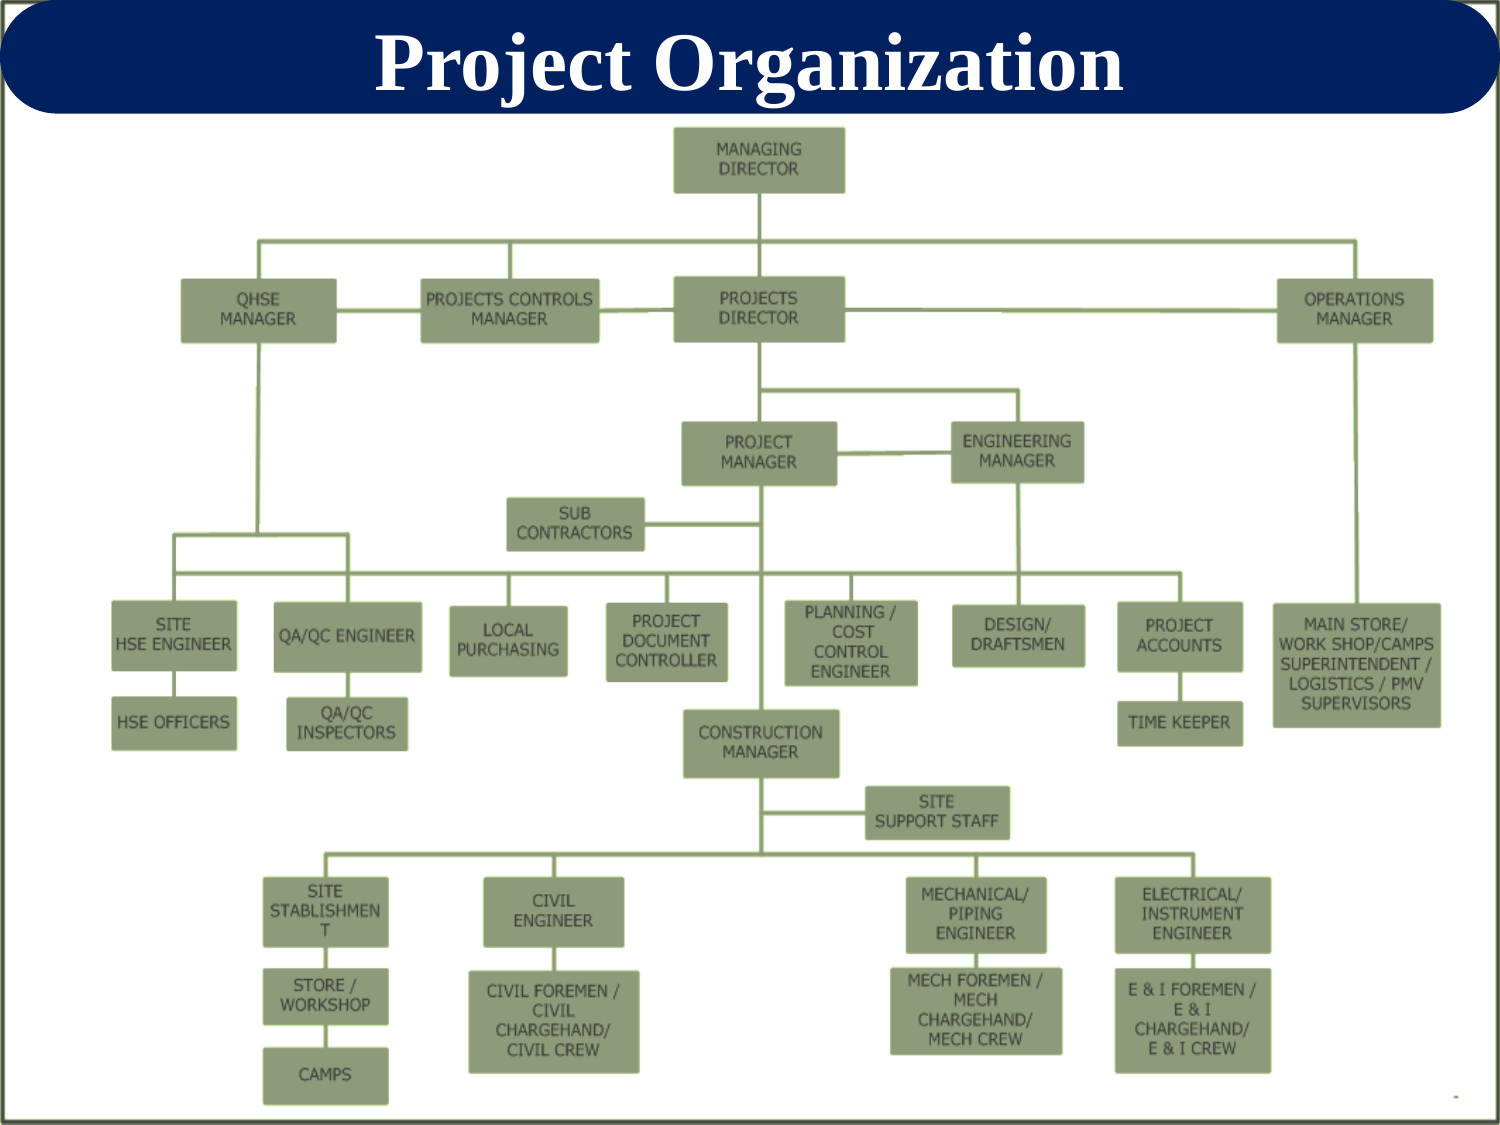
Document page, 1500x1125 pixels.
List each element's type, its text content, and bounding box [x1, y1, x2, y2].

text_box Project Organization [0, 0, 1500, 114]
